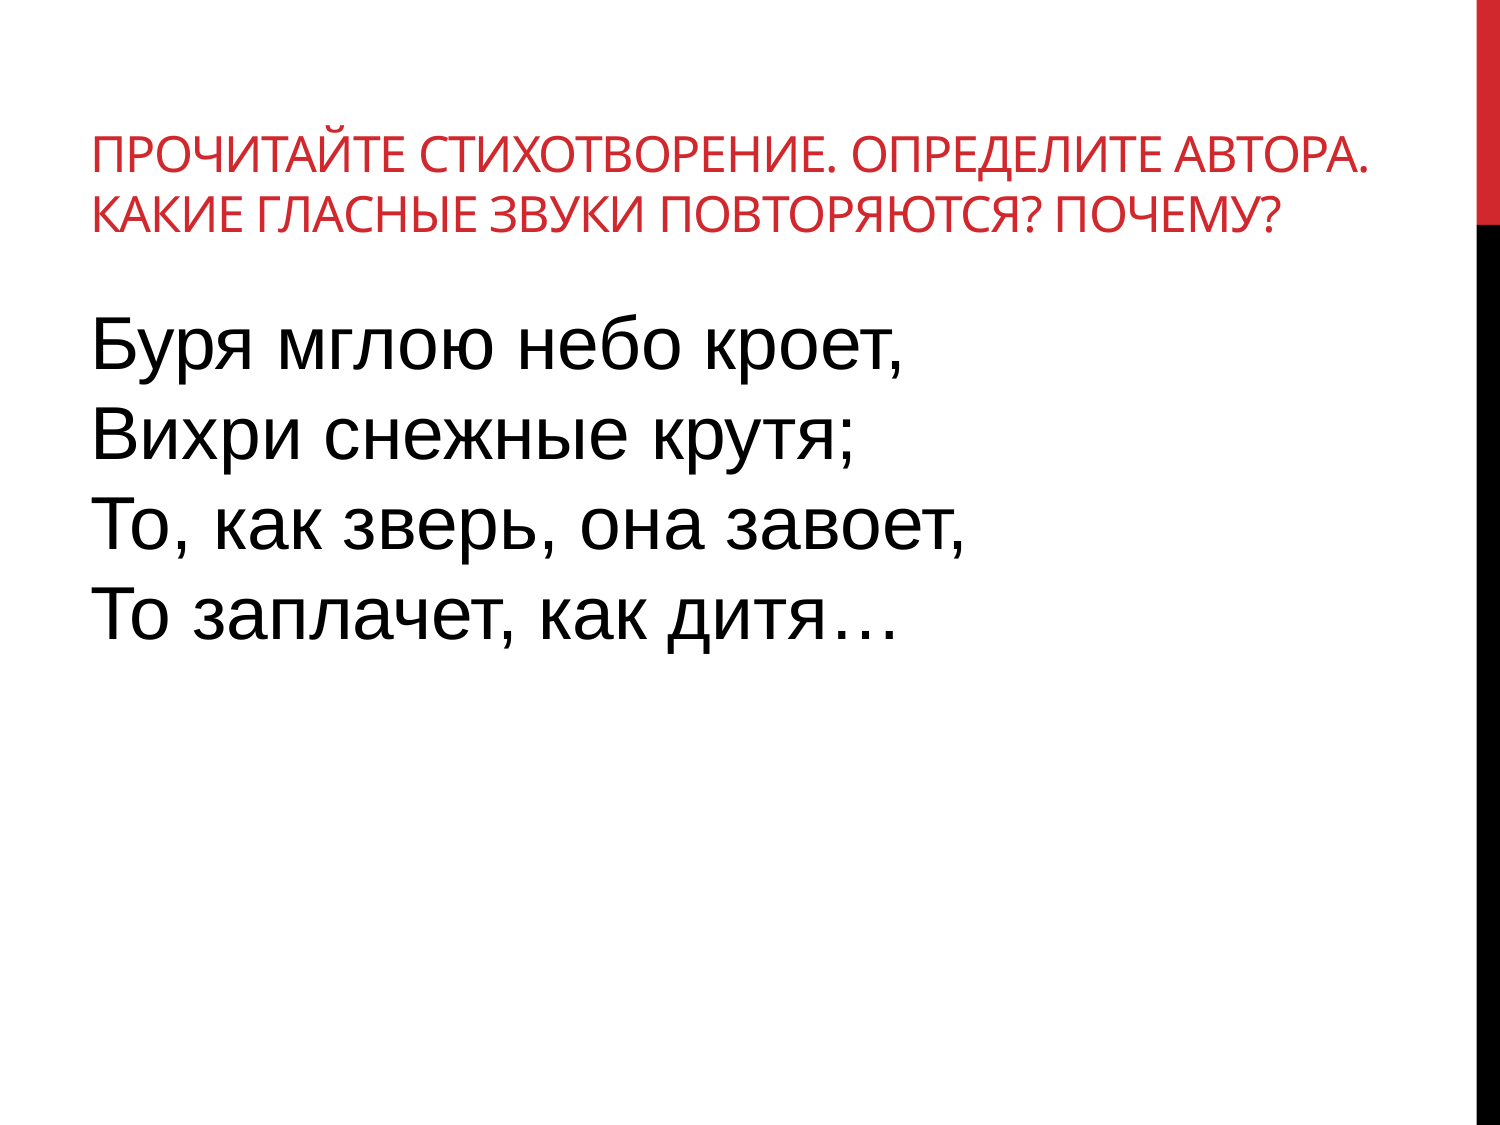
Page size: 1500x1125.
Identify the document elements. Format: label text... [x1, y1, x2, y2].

title Прочитайте стихотворение. Определите автора. Какие гласные звуки повторяются? Почему? [75, 25, 1412, 250]
list Буря мглою небо кроет, Вихри снежные крутя; То, как зверь, она завоет, То заплачет, как дитя… [75, 287, 1325, 1005]
